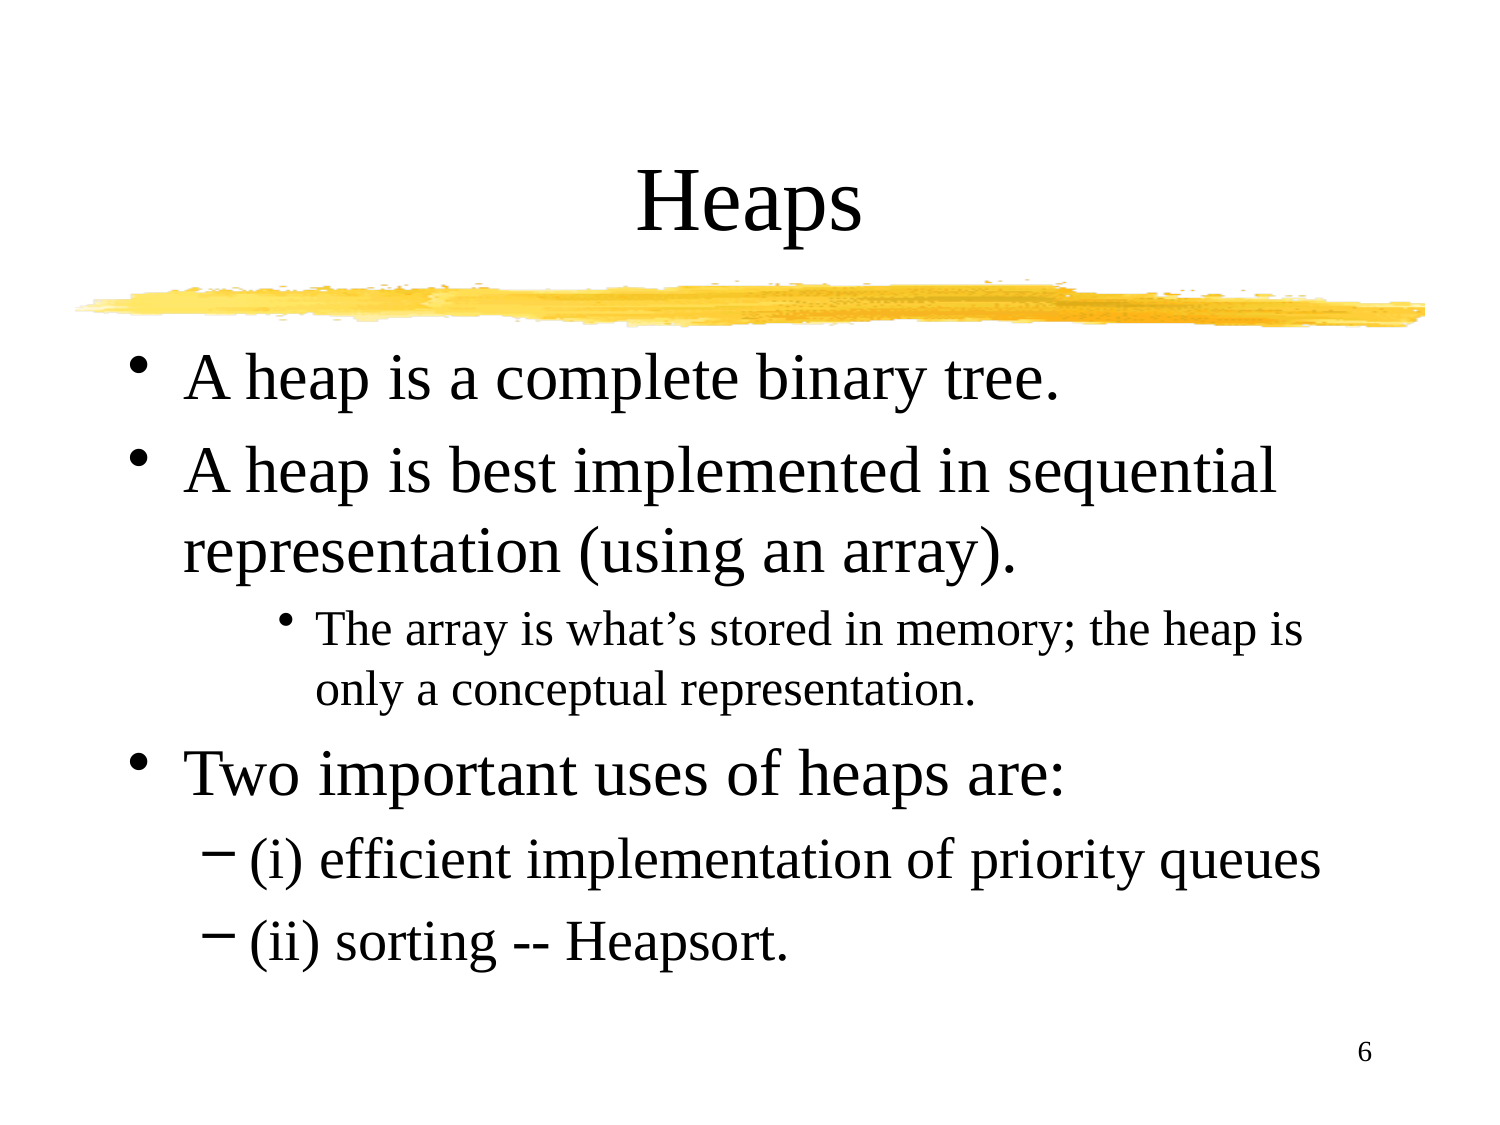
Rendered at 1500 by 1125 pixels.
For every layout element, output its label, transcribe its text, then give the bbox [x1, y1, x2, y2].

slide_number 6 [1074, 1024, 1388, 1101]
title Heaps [112, 99, 1388, 288]
picture [75, 274, 1425, 338]
list A heap is a complete binary tree. A heap is best implemented in sequential representation (using an array). The array is what’s stored in memory; the heap is only a conceptual representation. Two important uses of heaps are: (i) efficient implementation of priority queues (ii) sorting -- Heapsort. [112, 324, 1388, 1001]
